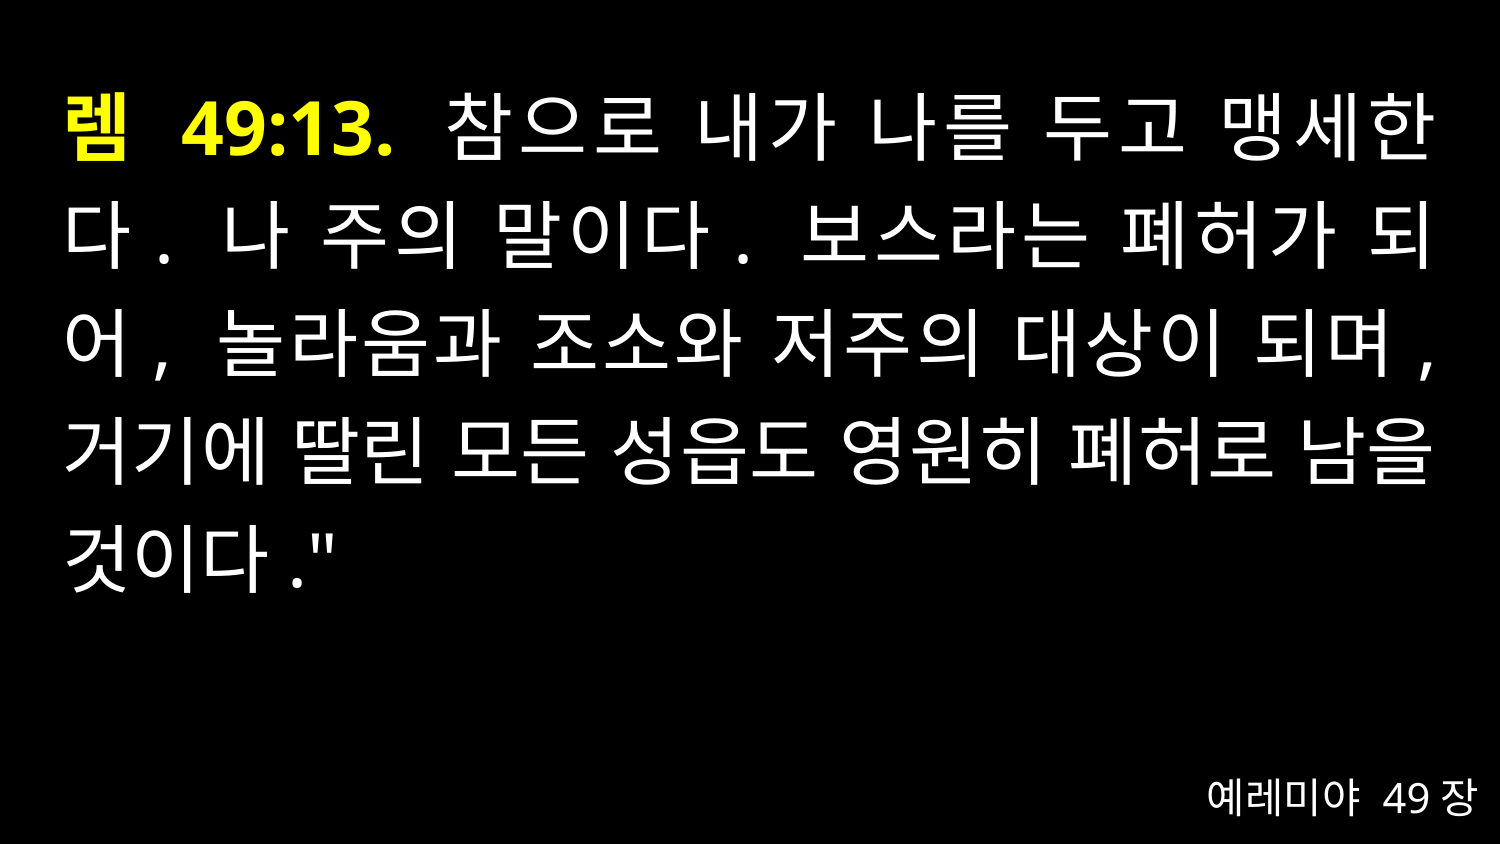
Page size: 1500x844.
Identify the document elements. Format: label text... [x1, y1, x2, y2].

title 렘 49:13. 참으로 내가 나를 두고 맹세한다. 나 주의 말이다. 보스라는 폐허가 되어, 놀라움과 조소와 저주의 대상이 되며, 거기에 딸린 모든 성읍도 영원히 폐허로 남을 것이다." [0, 0, 1500, 844]
subtitle 예레미야 49장 [916, 770, 1500, 844]
